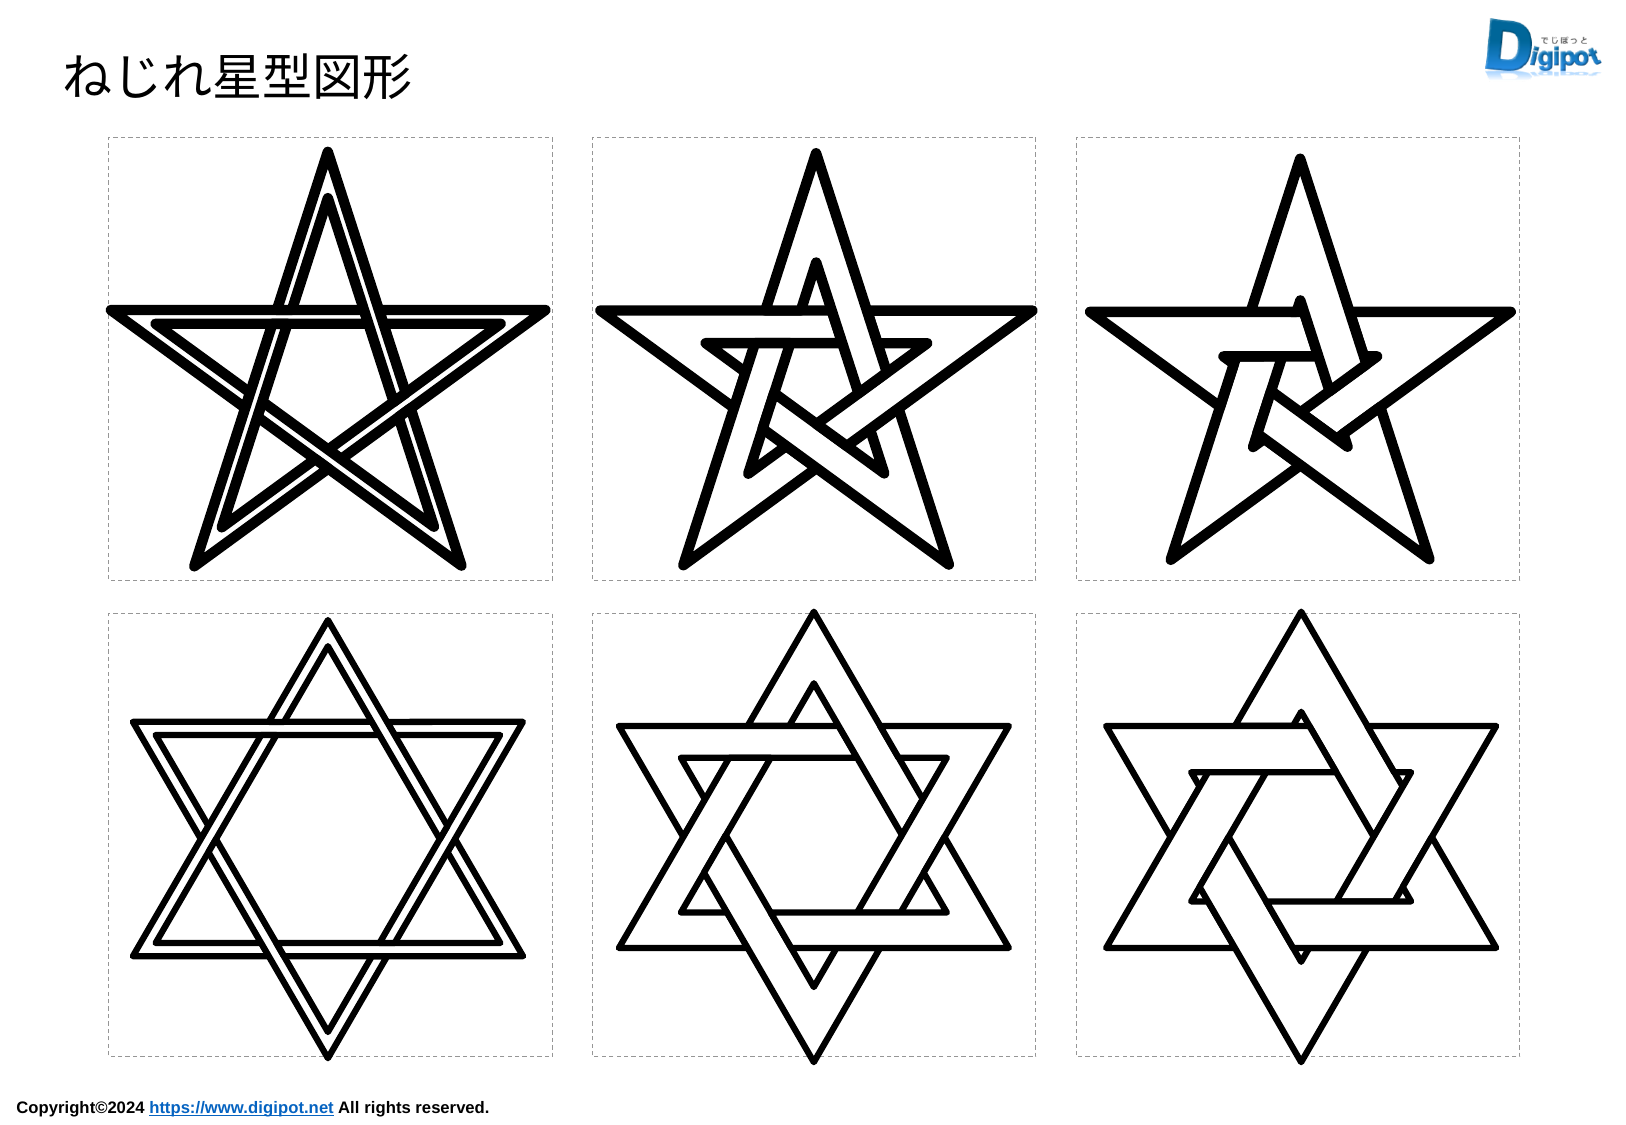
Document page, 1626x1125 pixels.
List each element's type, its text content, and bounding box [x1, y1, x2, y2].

picture [1485, 18, 1602, 82]
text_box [600, 159, 1035, 583]
text_box ねじれ星型図形 [47, 38, 427, 113]
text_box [1089, 163, 1505, 577]
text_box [110, 151, 546, 586]
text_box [618, 611, 1009, 1063]
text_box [132, 628, 523, 1050]
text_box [1106, 611, 1497, 1063]
